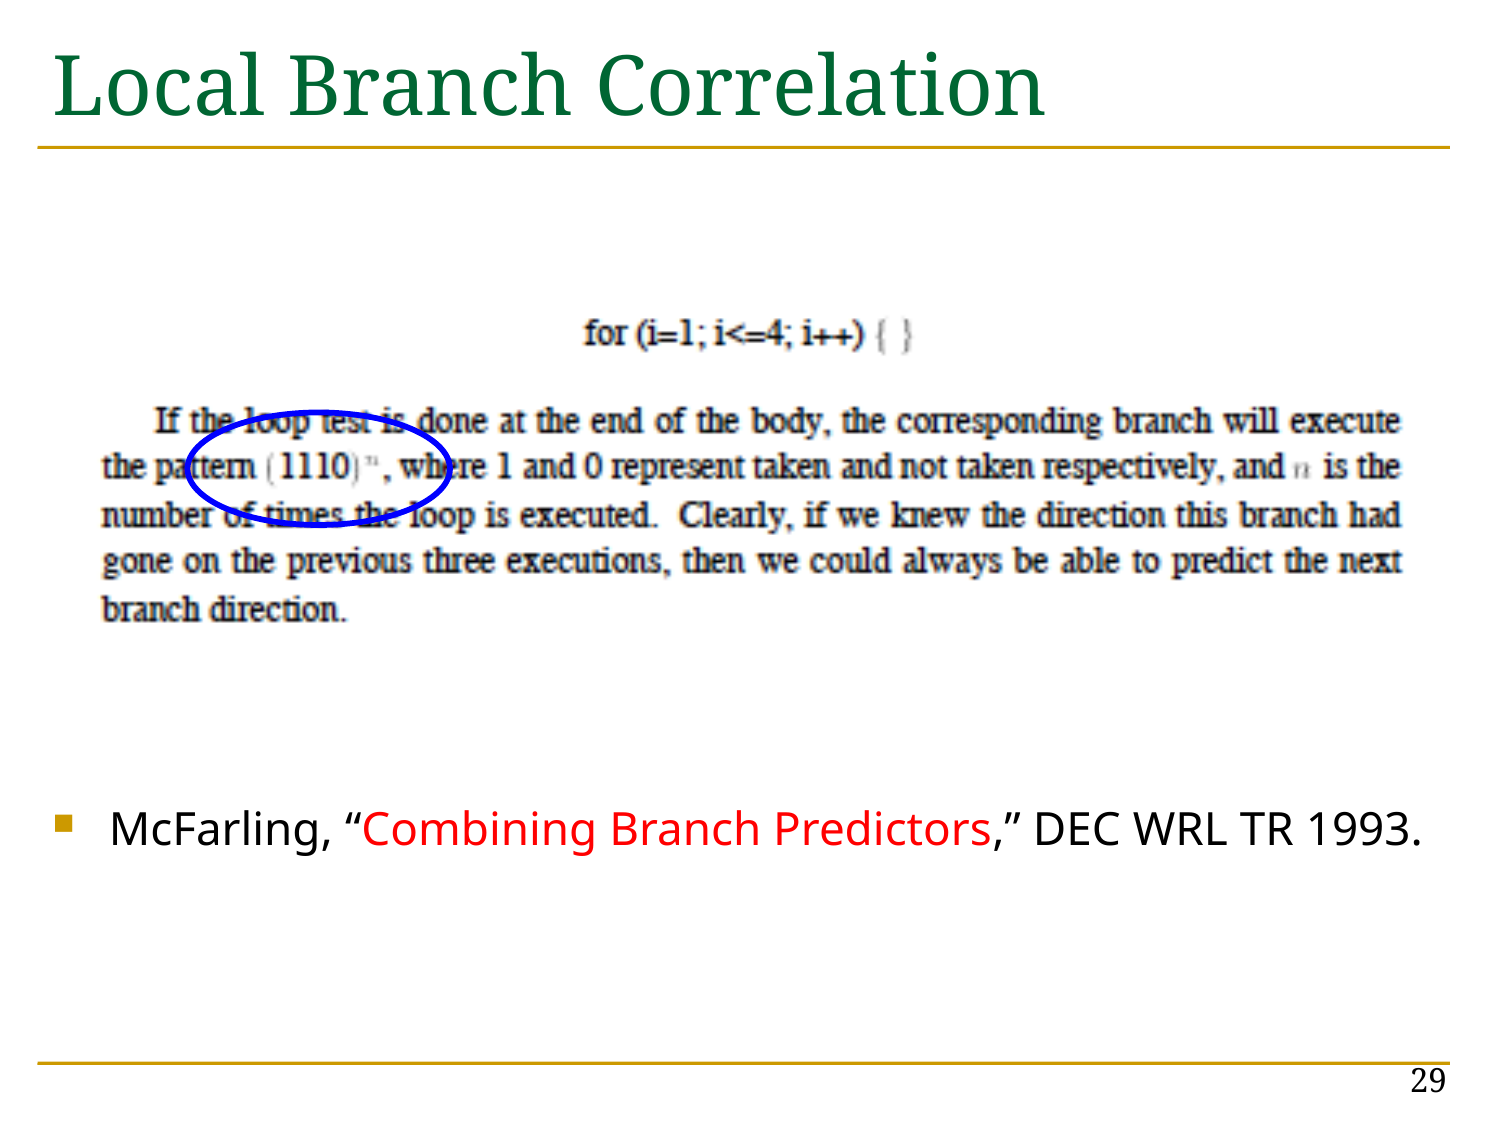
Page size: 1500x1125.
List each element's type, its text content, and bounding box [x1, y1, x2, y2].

list McFarling, “Combining Branch Predictors,” DEC WRL TR 1993. [37, 163, 1450, 1016]
title Local Branch Correlation [37, 24, 1450, 163]
picture [60, 277, 1462, 627]
slide_number 29 [1111, 1036, 1462, 1112]
